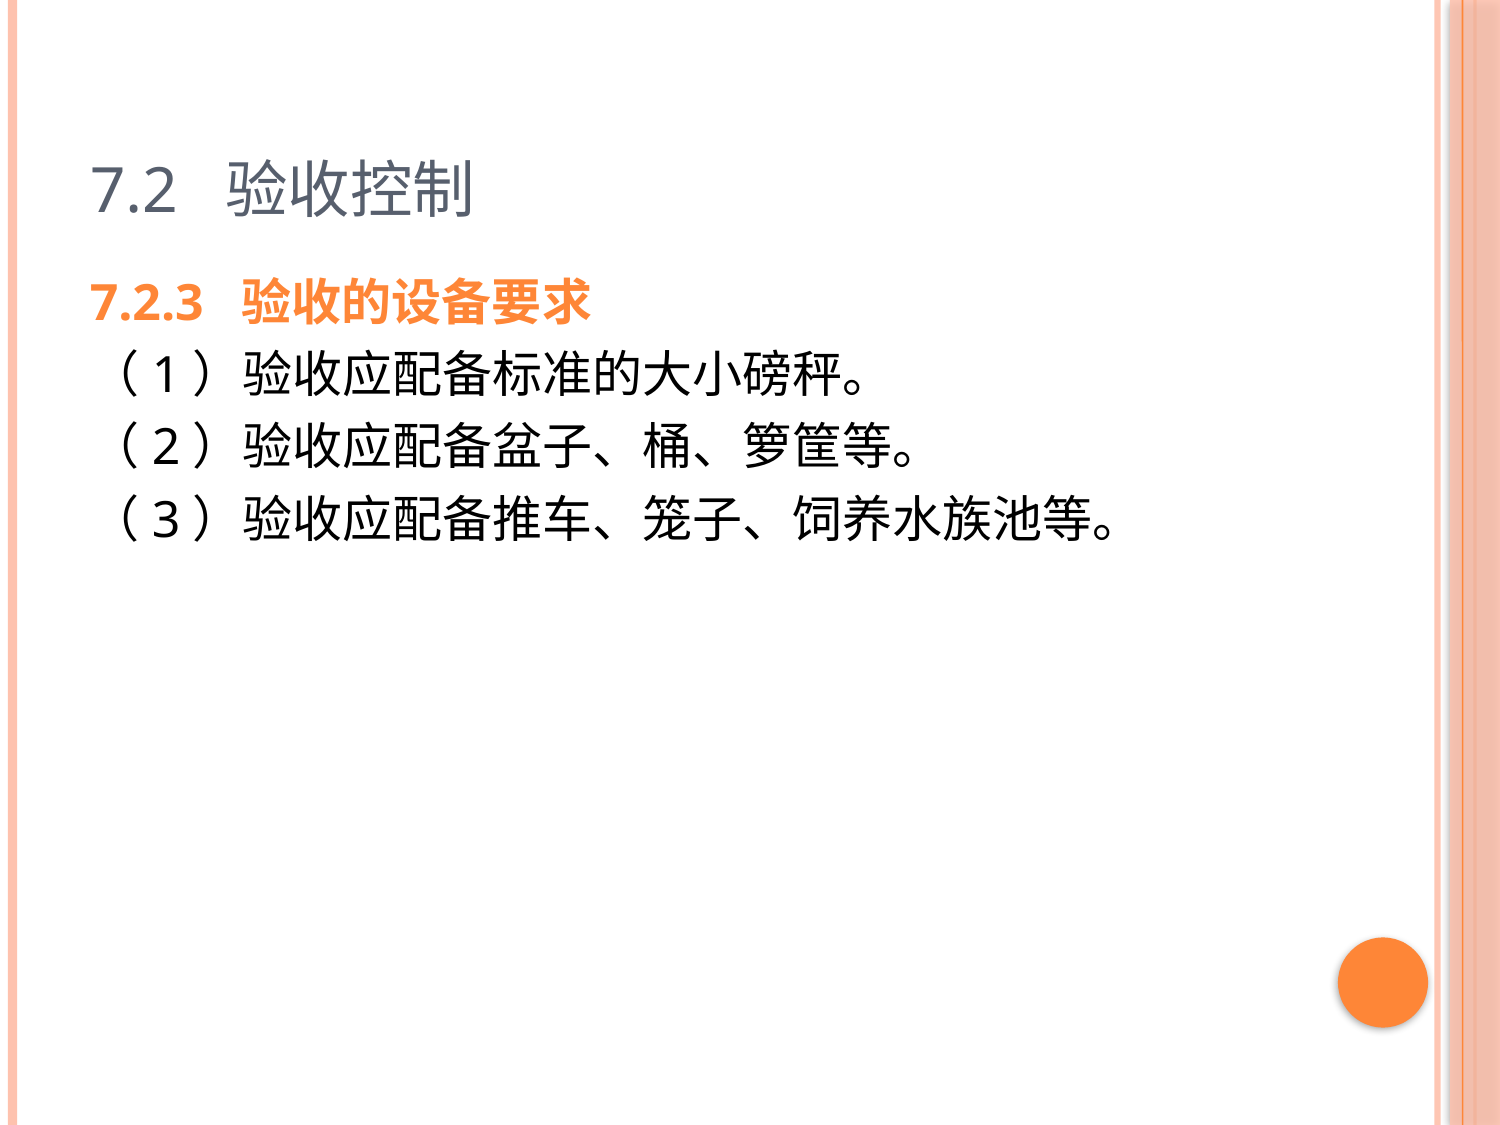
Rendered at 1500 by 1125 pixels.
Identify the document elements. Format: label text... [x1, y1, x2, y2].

list 7.2.3 验收的设备要求 （1）验收应配备标准的大小磅秤。 （2）验收应配备盆子、桶、箩筐等。 （3）验收应配备推车、笼子、饲养水族池等。 [74, 262, 1374, 1063]
title 7.2 验收控制 [75, 45, 1300, 233]
